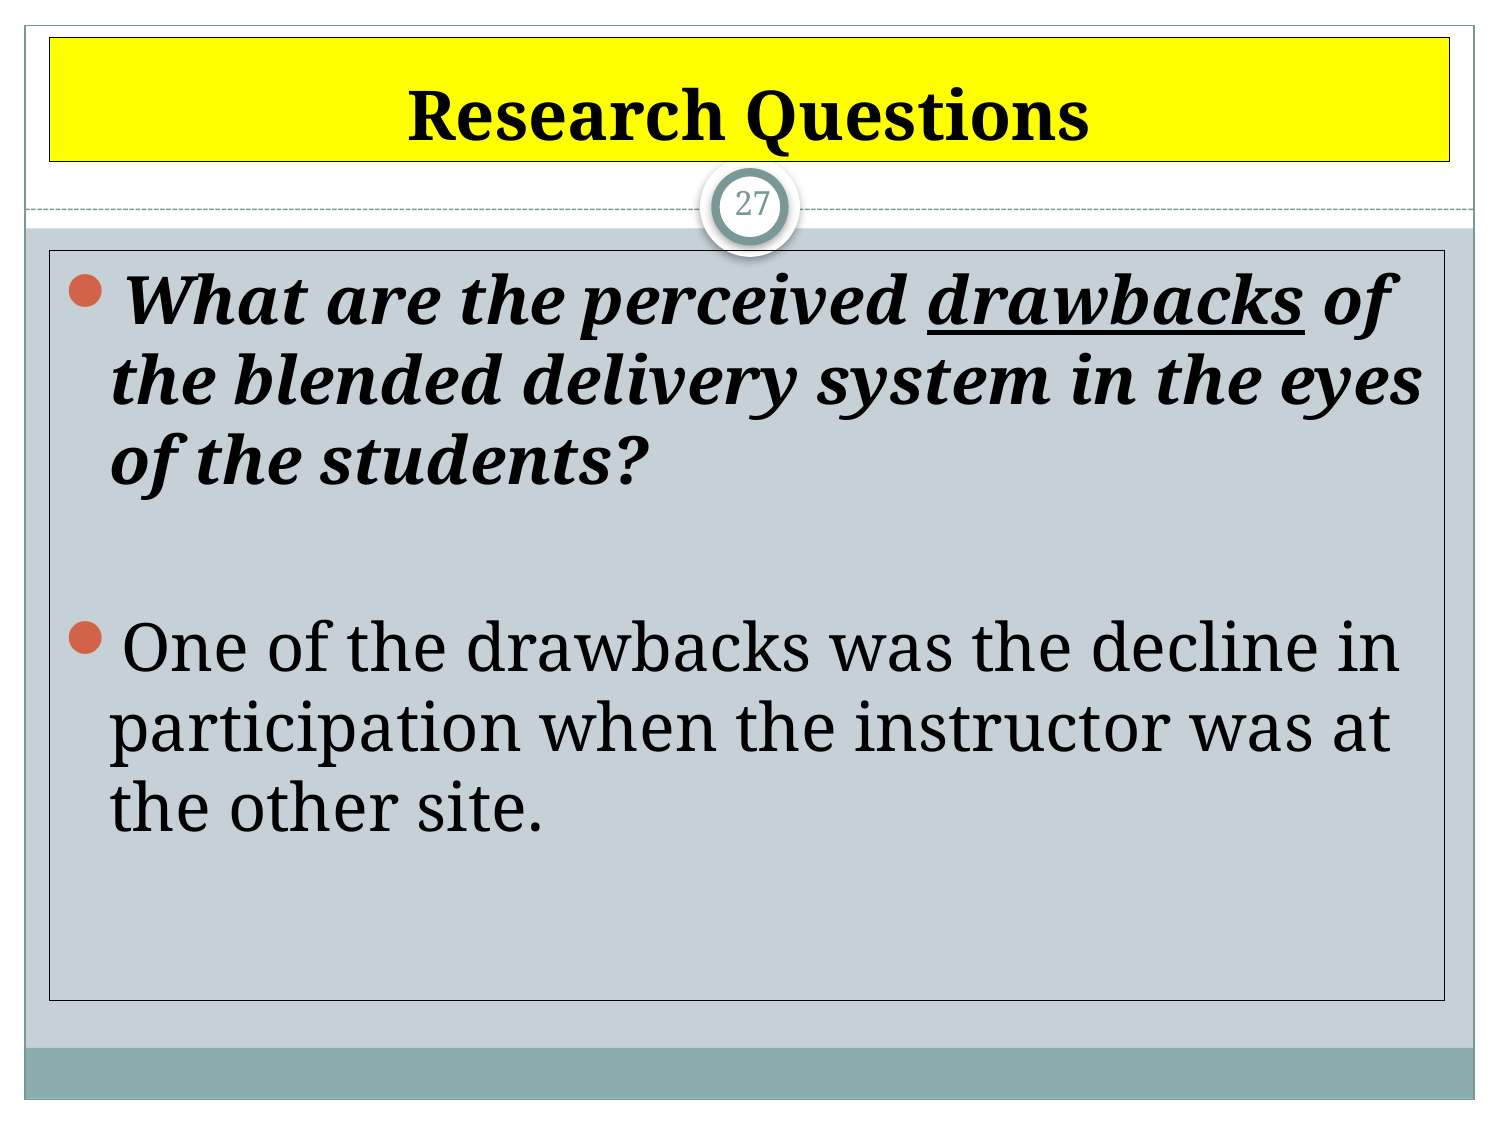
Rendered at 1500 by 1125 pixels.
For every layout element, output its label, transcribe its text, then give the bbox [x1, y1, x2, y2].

slide_number 27 [715, 168, 791, 241]
list What are the perceived drawbacks of the blended delivery system in the eyes of the students? One of the drawbacks was the decline in participation when the instructor was at the other site. [49, 250, 1445, 1001]
title Research Questions [49, 37, 1450, 162]
